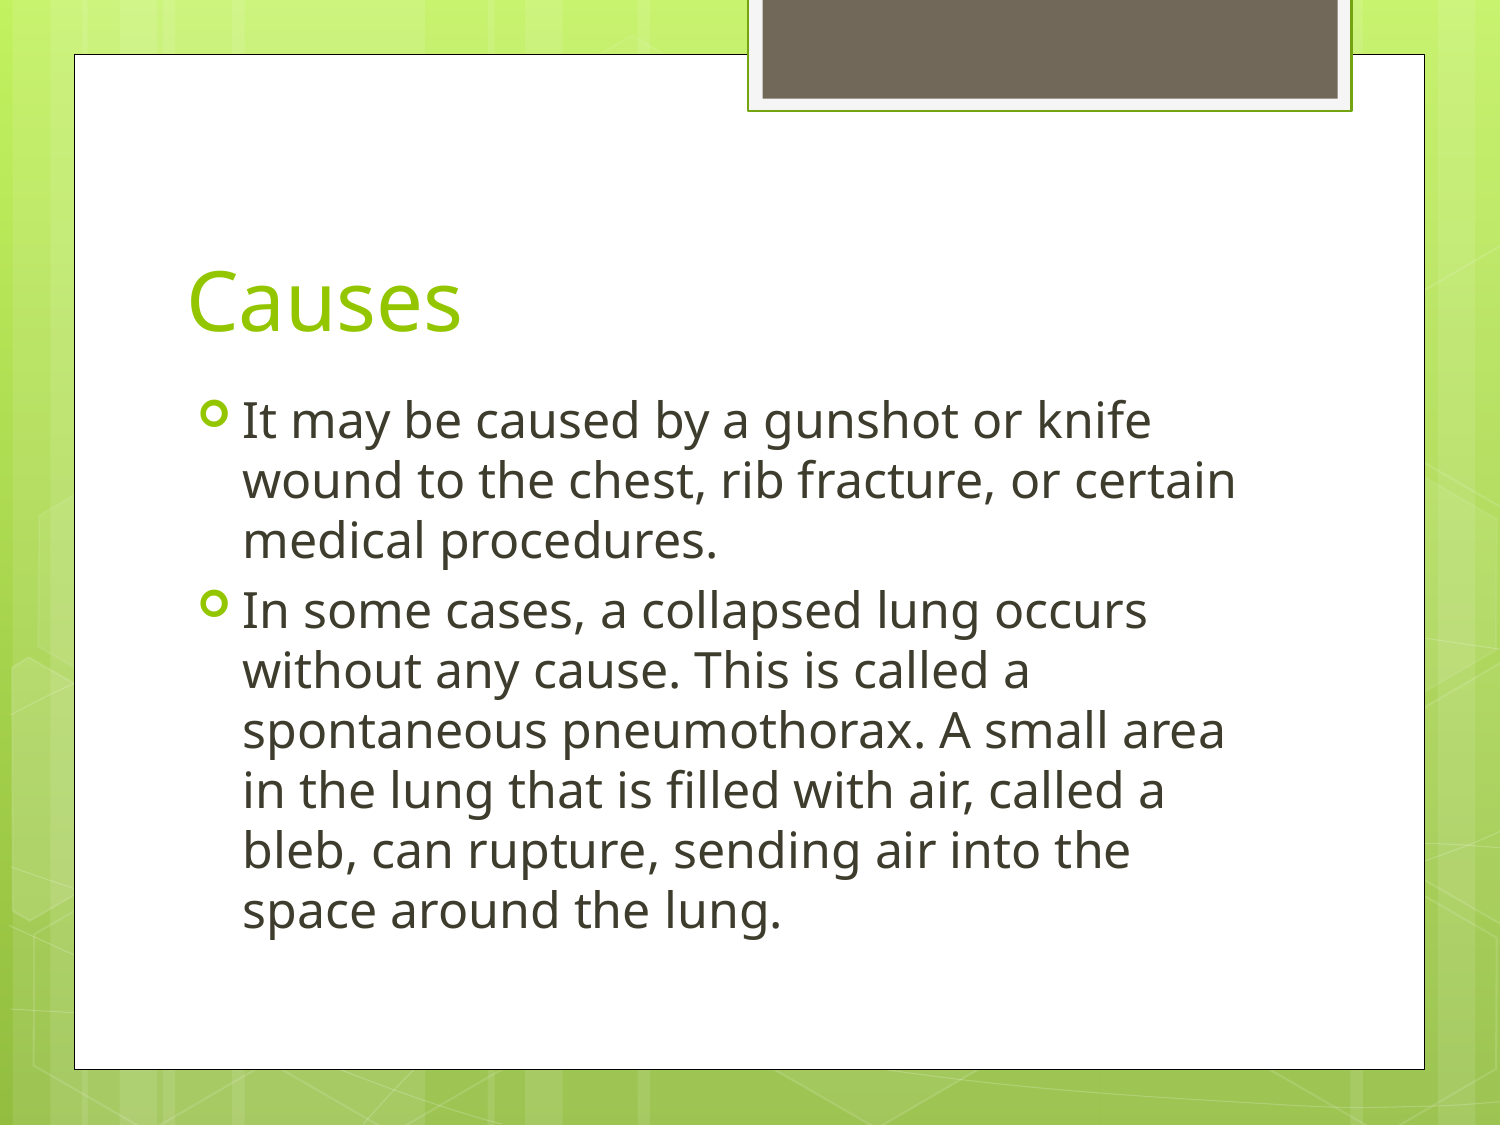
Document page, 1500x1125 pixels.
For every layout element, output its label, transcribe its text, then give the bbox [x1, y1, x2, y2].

title Causes [171, 168, 1324, 357]
list It may be caused by a gunshot or knife wound to the chest, rib fracture, or certain medical procedures. In some cases, a collapsed lung occurs without any cause. This is called a spontaneous pneumothorax. A small area in the lung that is filled with air, called a bleb, can rupture, sending air into the space around the lung. [171, 381, 1283, 957]
